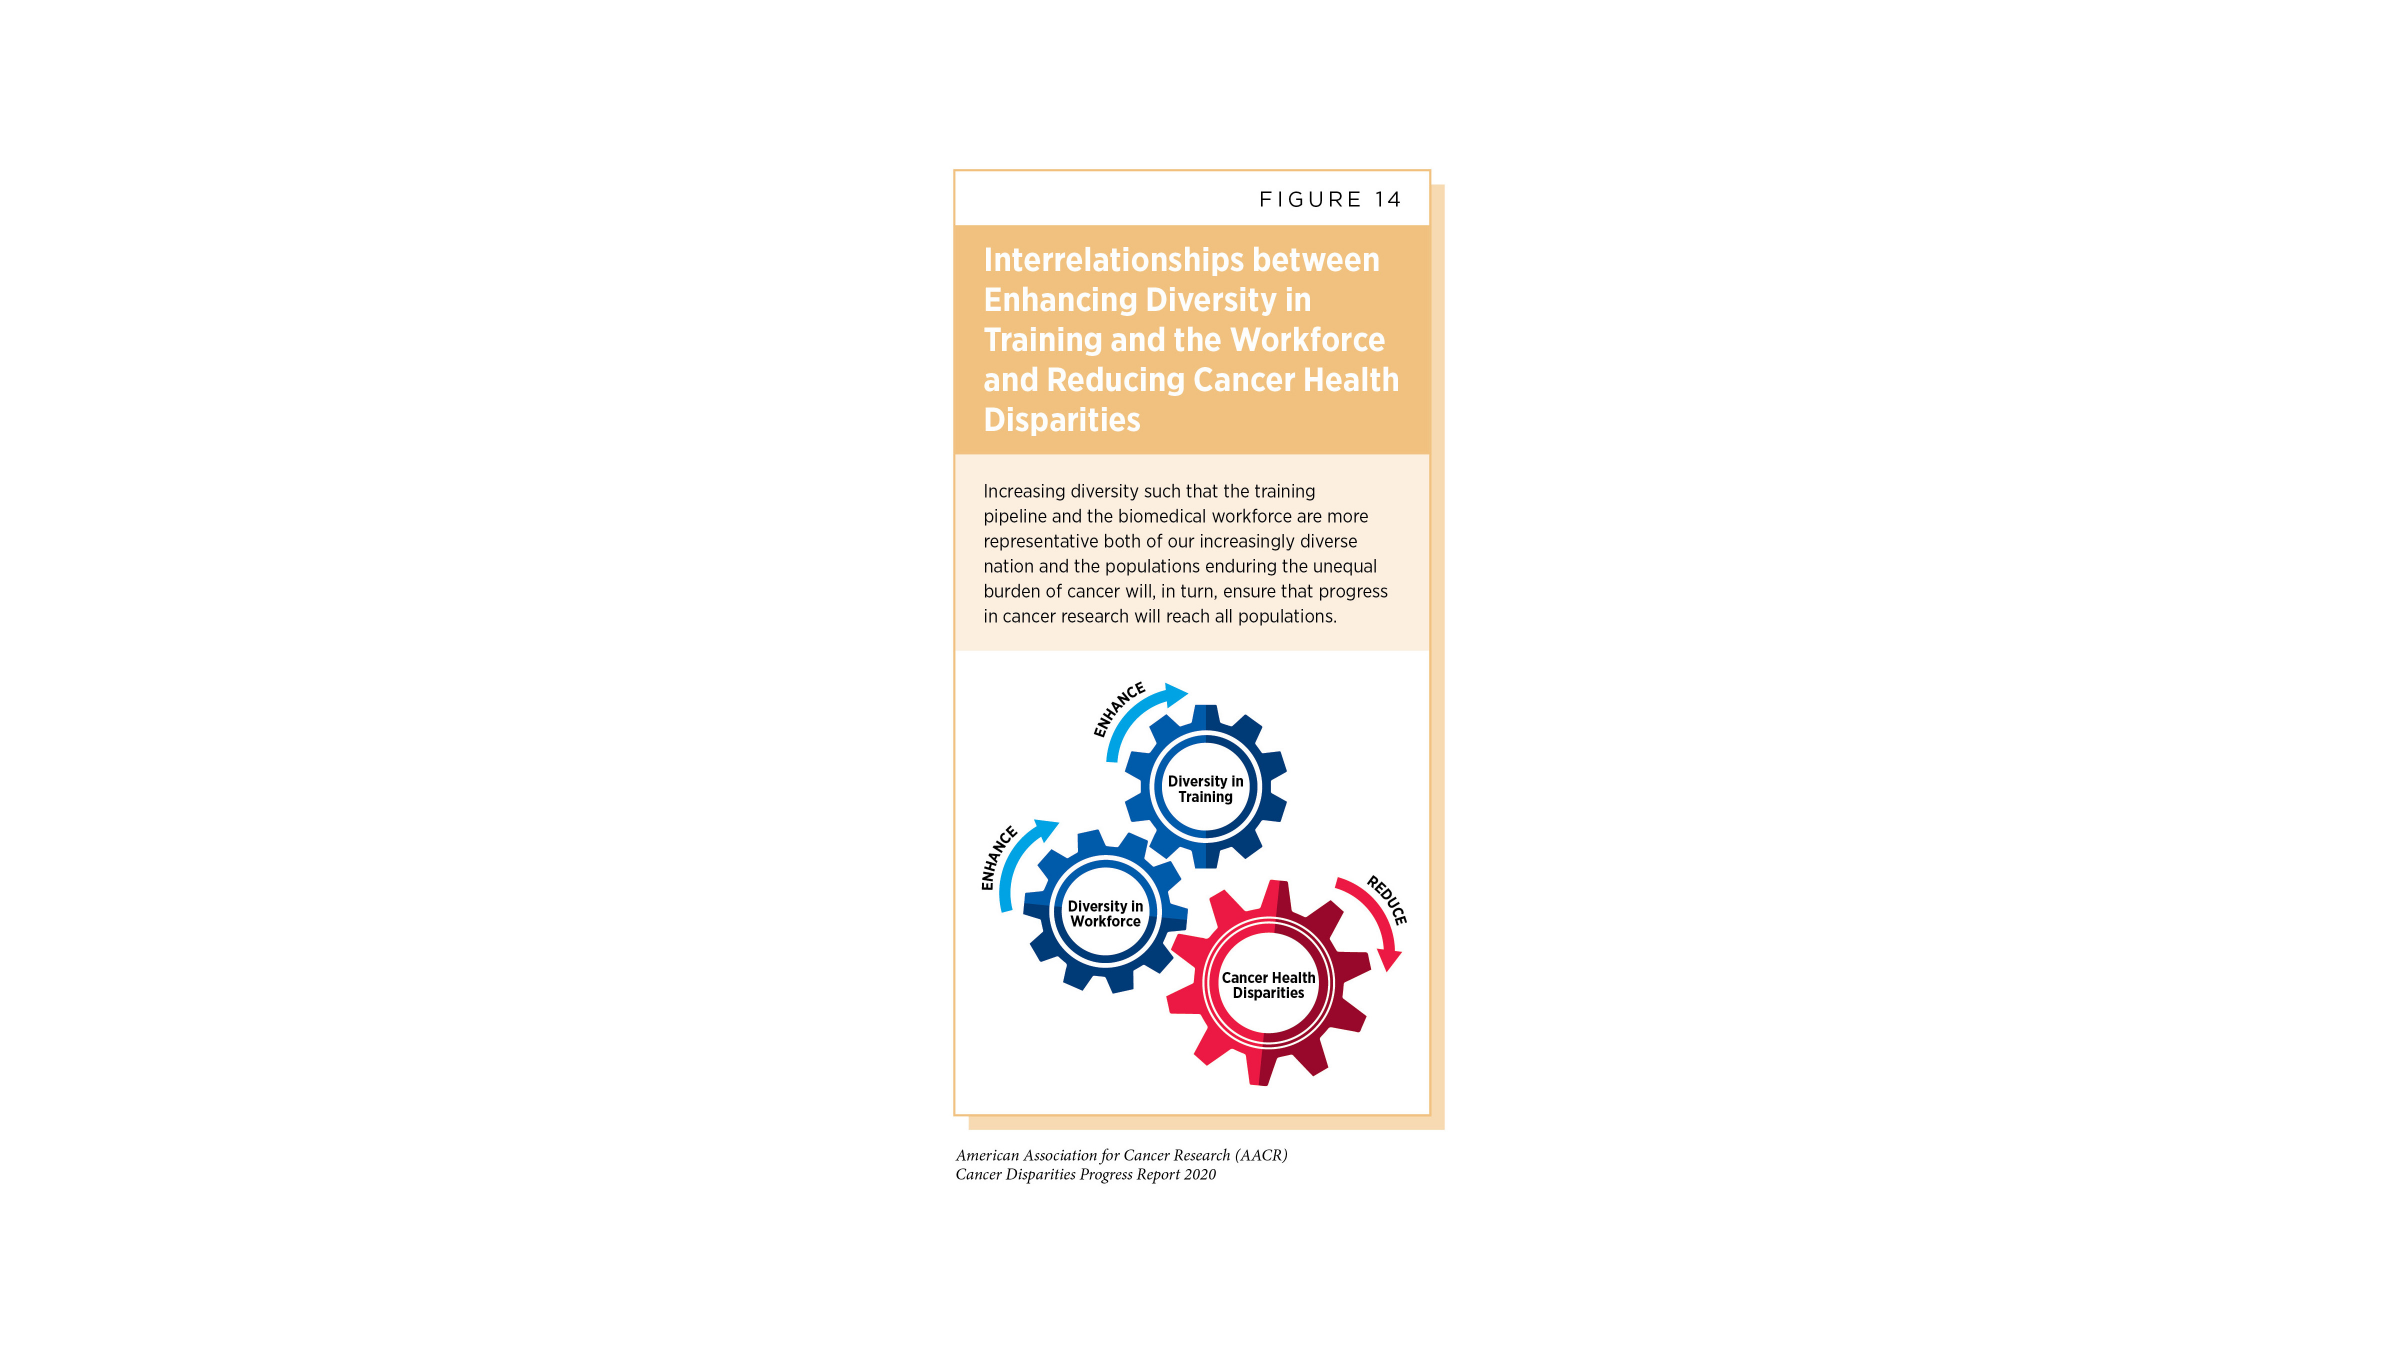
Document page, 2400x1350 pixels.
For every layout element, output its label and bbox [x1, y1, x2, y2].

picture [944, 160, 1456, 1190]
